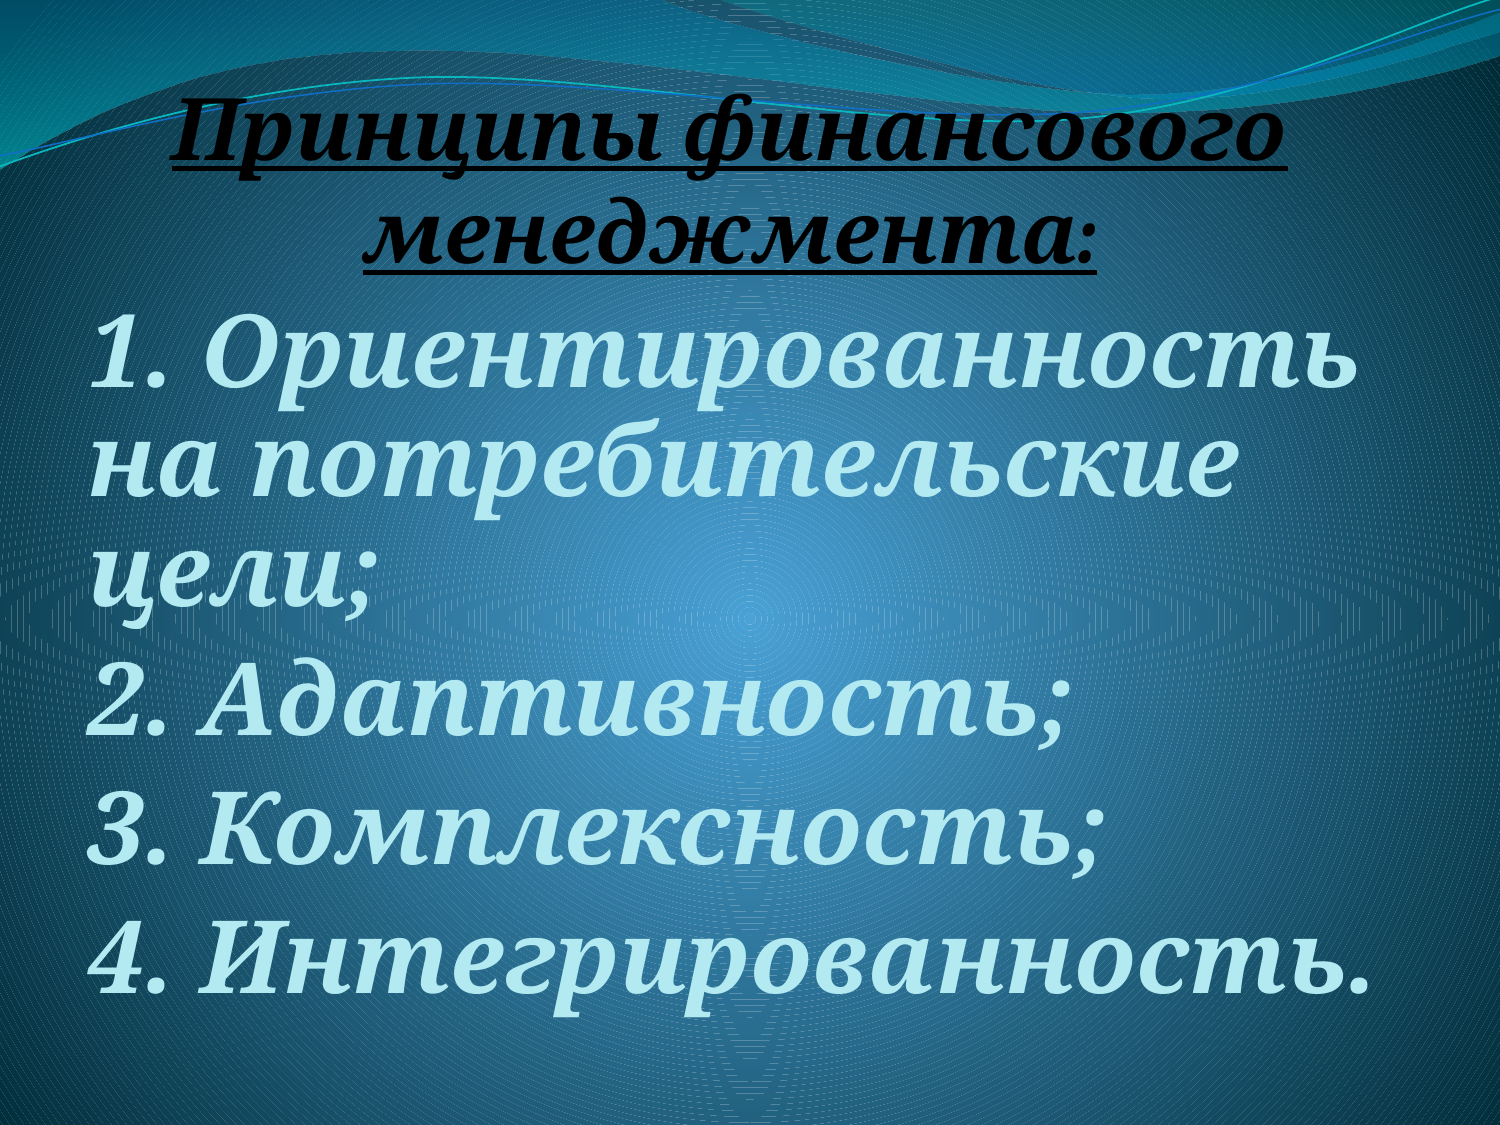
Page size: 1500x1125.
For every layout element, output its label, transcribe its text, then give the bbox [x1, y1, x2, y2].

subtitle 1. Ориентированность на потребительские цели; 2. Адаптивность; 3. Комплексность; 4. Интегрированность. [87, 292, 1395, 1091]
title Принципы финансового менеджмента: [87, 70, 1376, 282]
